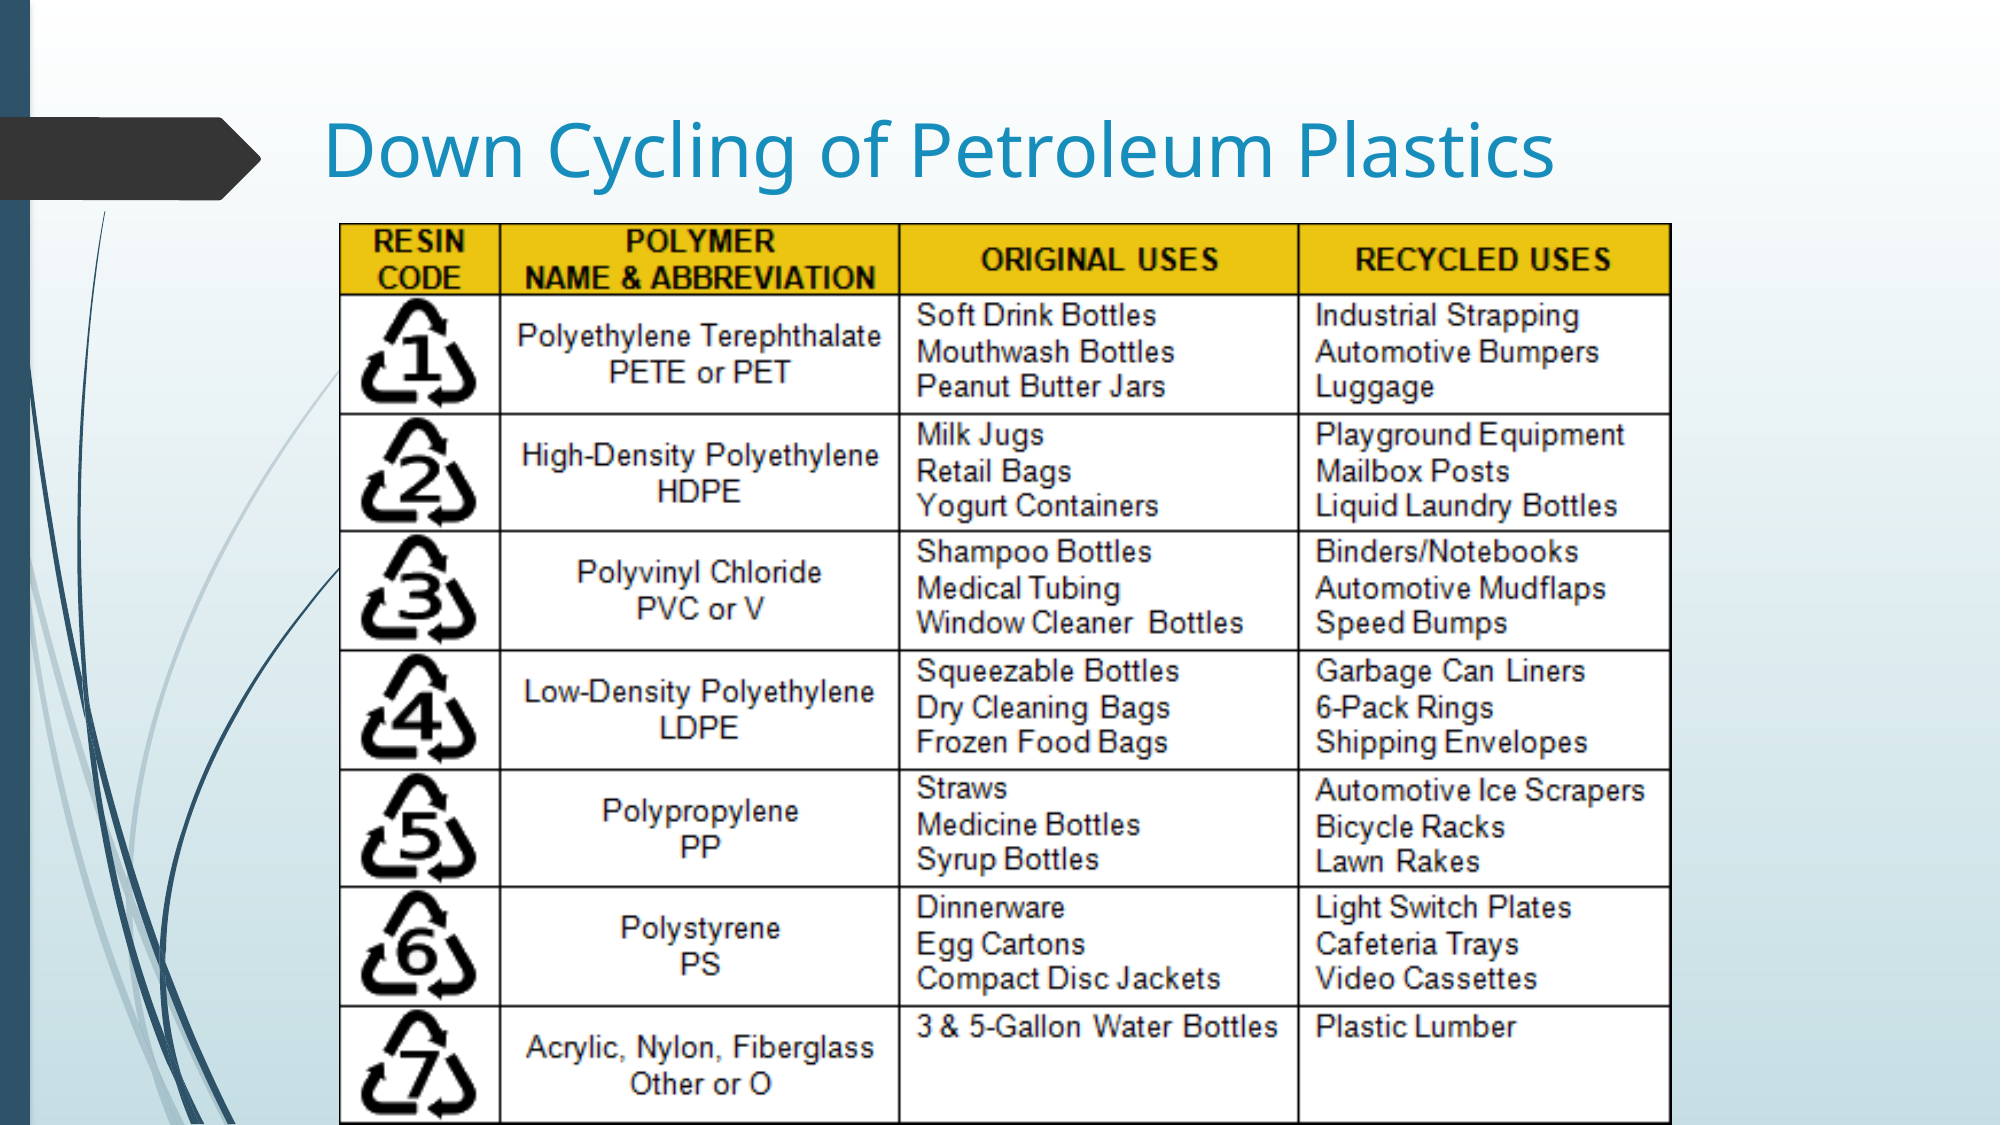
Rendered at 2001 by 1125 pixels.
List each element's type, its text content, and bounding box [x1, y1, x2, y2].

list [338, 223, 1673, 1125]
title Down Cycling of Petroleum Plastics [307, 94, 1770, 305]
